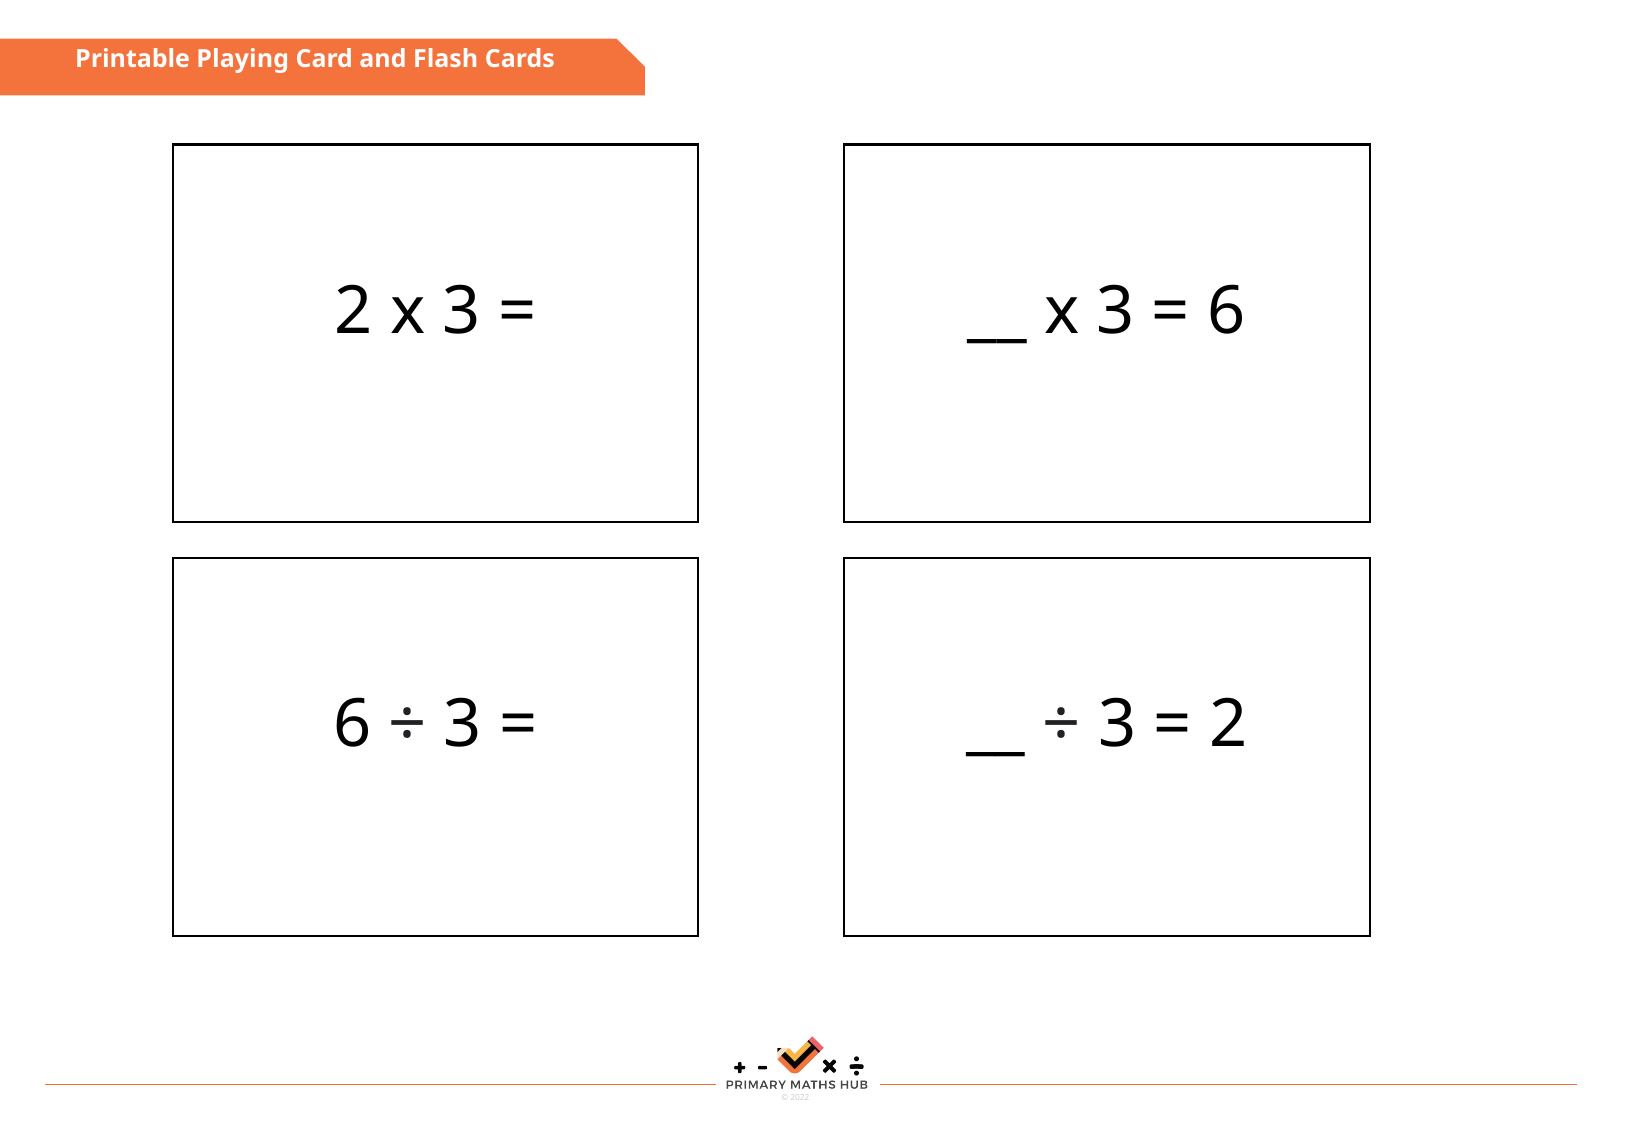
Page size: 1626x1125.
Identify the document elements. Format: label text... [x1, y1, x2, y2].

text_box [843, 143, 1371, 523]
text_box [172, 768, 699, 937]
text_box __ ÷ 3 = 2 [844, 672, 1370, 768]
text_box © 2022 [720, 1084, 870, 1110]
text_box __ x 3 = 6 [844, 259, 1370, 355]
text_box [172, 355, 699, 523]
picture [722, 1034, 872, 1094]
text_box [172, 557, 699, 672]
text_box Printable Playing Card and Flash Cards [0, 37, 646, 97]
text_box 2 x 3 = [172, 259, 699, 355]
text_box [843, 557, 1371, 937]
text_box [172, 143, 699, 259]
text_box 6 ÷ 3 = [172, 672, 699, 768]
